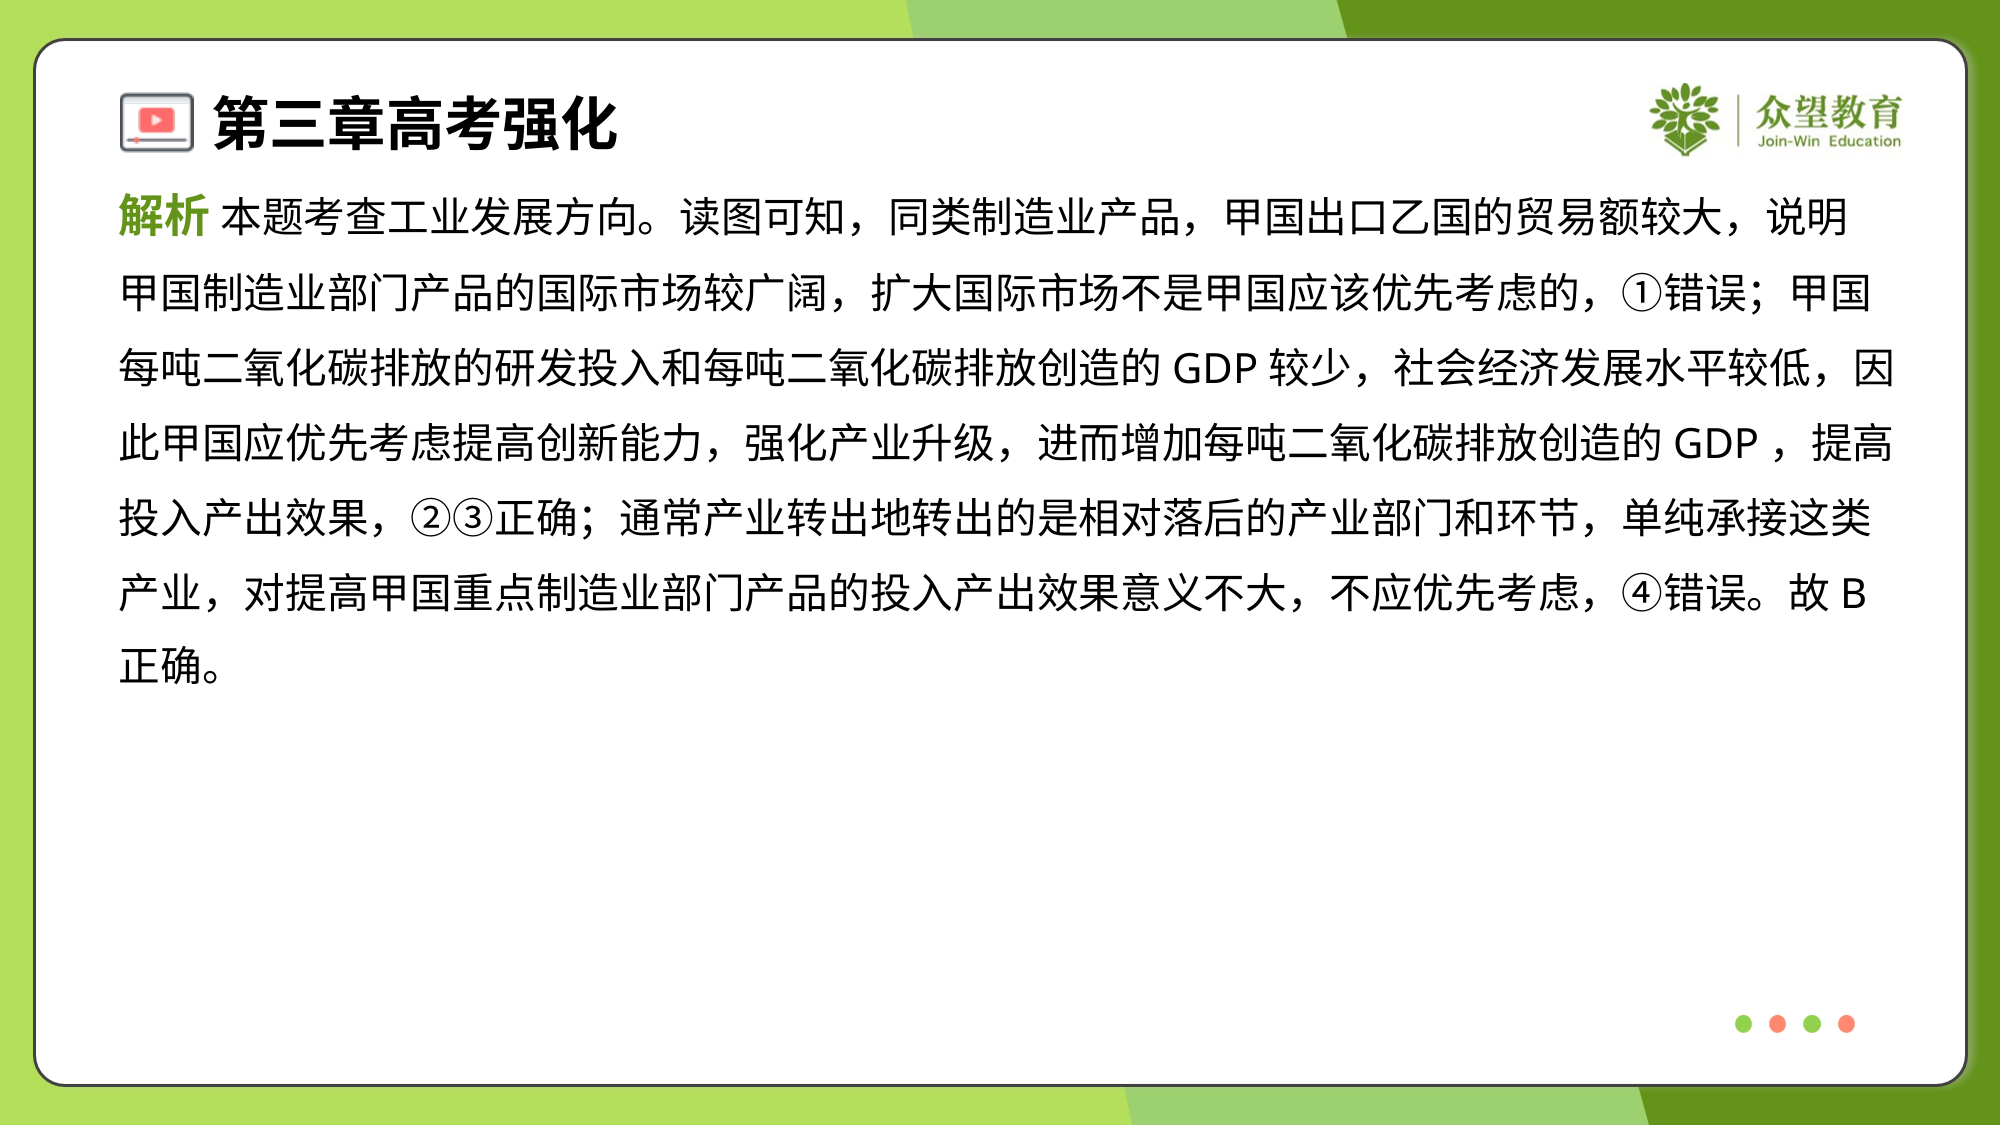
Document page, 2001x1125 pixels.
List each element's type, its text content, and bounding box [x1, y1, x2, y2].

text_box 解析 本题考查工业发展方向。读图可知，同类制造业产品，甲国出口乙国的贸易额较大，说明 甲国制造业部门产品的国际市场较广阔，扩大国际市场不是甲国应该优先考虑的，①错误；甲国 每吨二氧化碳排放的研发投入和每吨二氧化碳排放创造的GDP较少，社会经济发展水平较低，因 此甲国应优先考虑提高创新能力，强化产业升级，进而增加每吨二氧化碳排放创造的GDP，提高 投入产出效果，②③正确；通常产业转出地转出的是相对落后的产业部门和环节，单纯承接这类 产业，对提高甲国重点制造业部门产品的投入产出效果意义不大，不应优先考虑，④错误。故B 正确。 [118, 164, 1883, 683]
picture [0, 0, 2000, 1125]
